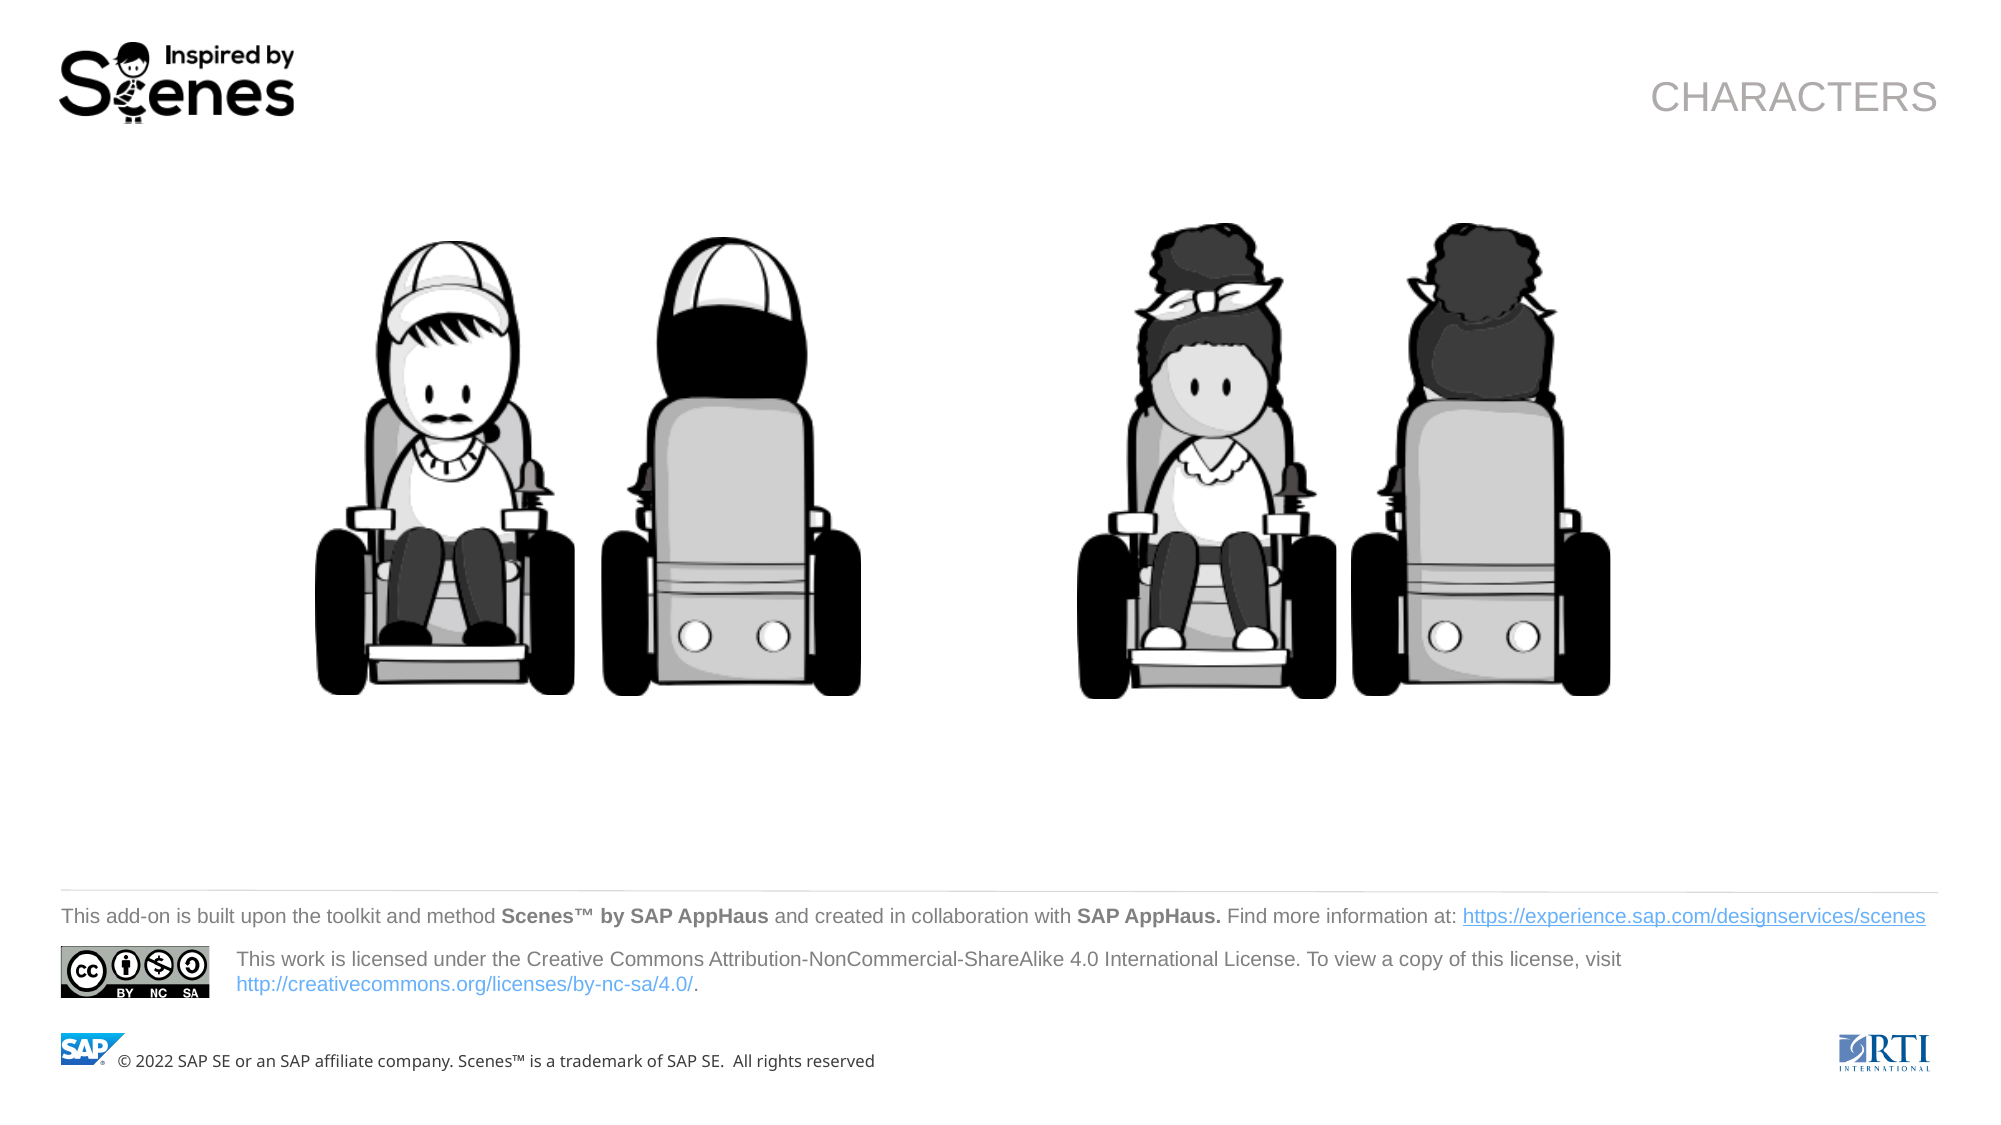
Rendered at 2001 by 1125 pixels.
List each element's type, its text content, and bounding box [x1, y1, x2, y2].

picture [1076, 223, 1337, 699]
picture [601, 237, 861, 696]
picture [61, 1035, 125, 1065]
picture [314, 241, 575, 695]
title CHARACTERS [1038, 75, 1939, 113]
picture [1351, 223, 1611, 696]
